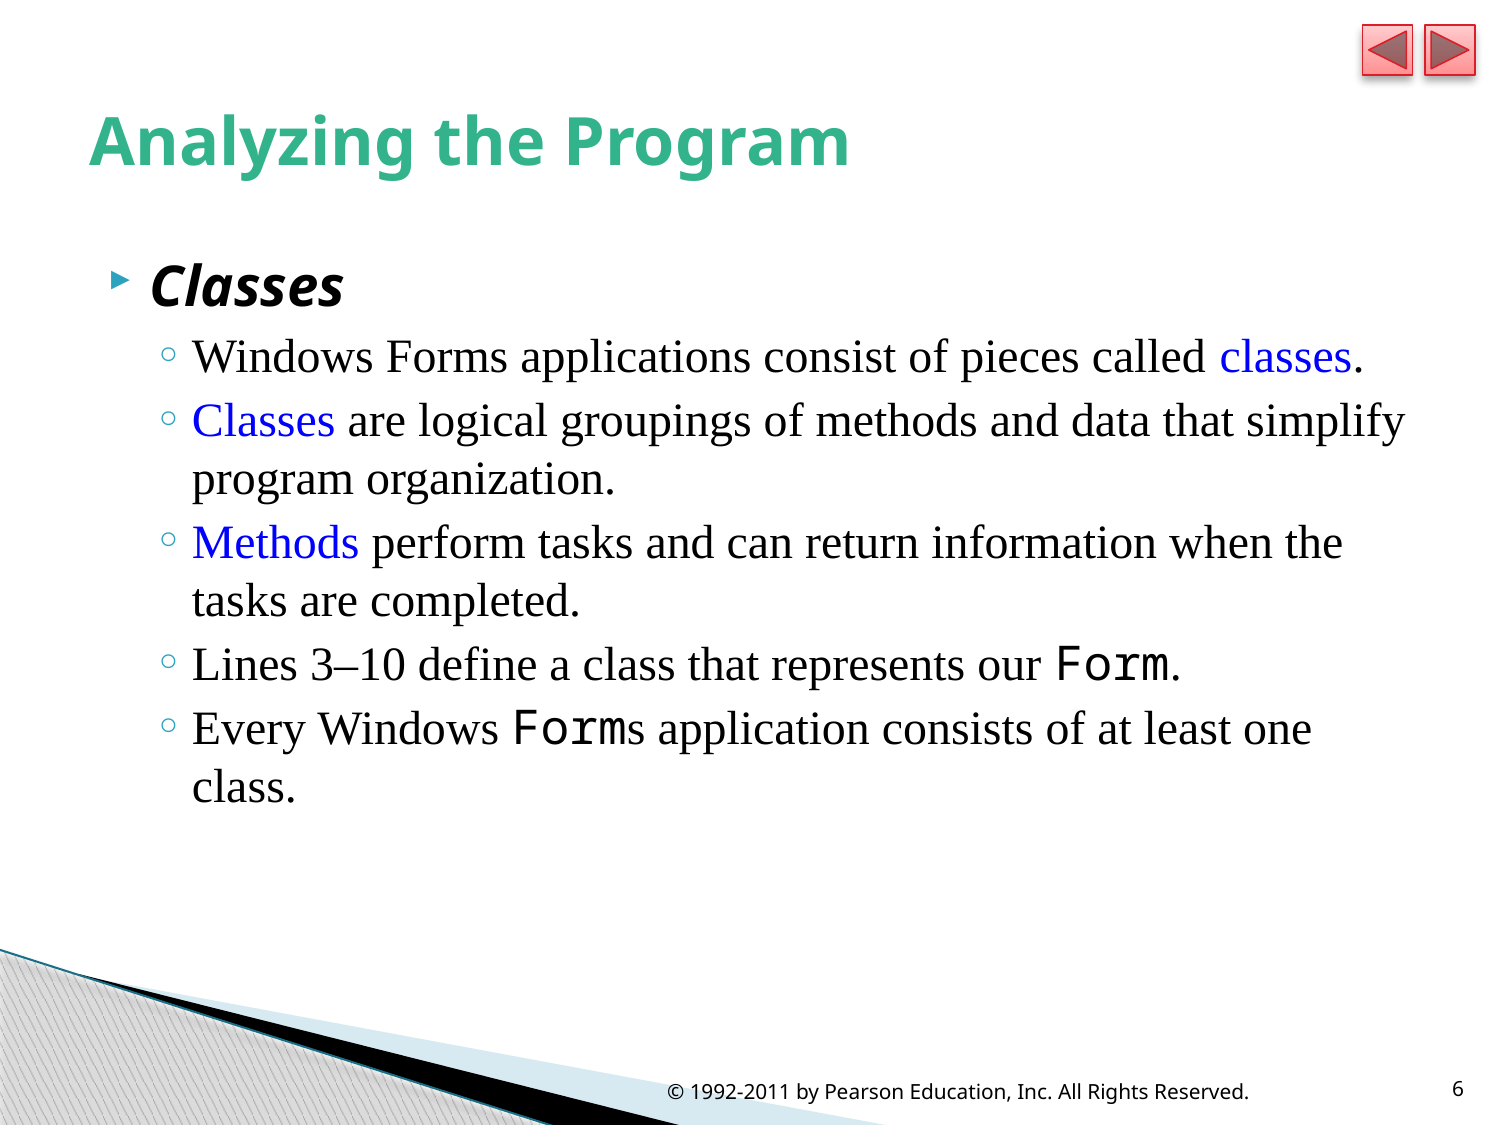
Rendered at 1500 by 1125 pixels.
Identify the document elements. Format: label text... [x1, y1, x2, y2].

footer © 1992-2011 by Pearson Education, Inc. All Rights Reserved. [612, 1051, 1305, 1112]
slide_number 6 [1418, 1051, 1479, 1112]
list Classes Windows Forms applications consist of pieces called classes. Classes are logical groupings of methods and data that simplify program organization. Methods perform tasks and can return information when the tasks are completed. Lines 3–10 define a class that represents our Form. Every Windows Forms application consists of at least one class. [74, 242, 1426, 986]
title Analyzing the Program [75, 45, 1425, 233]
